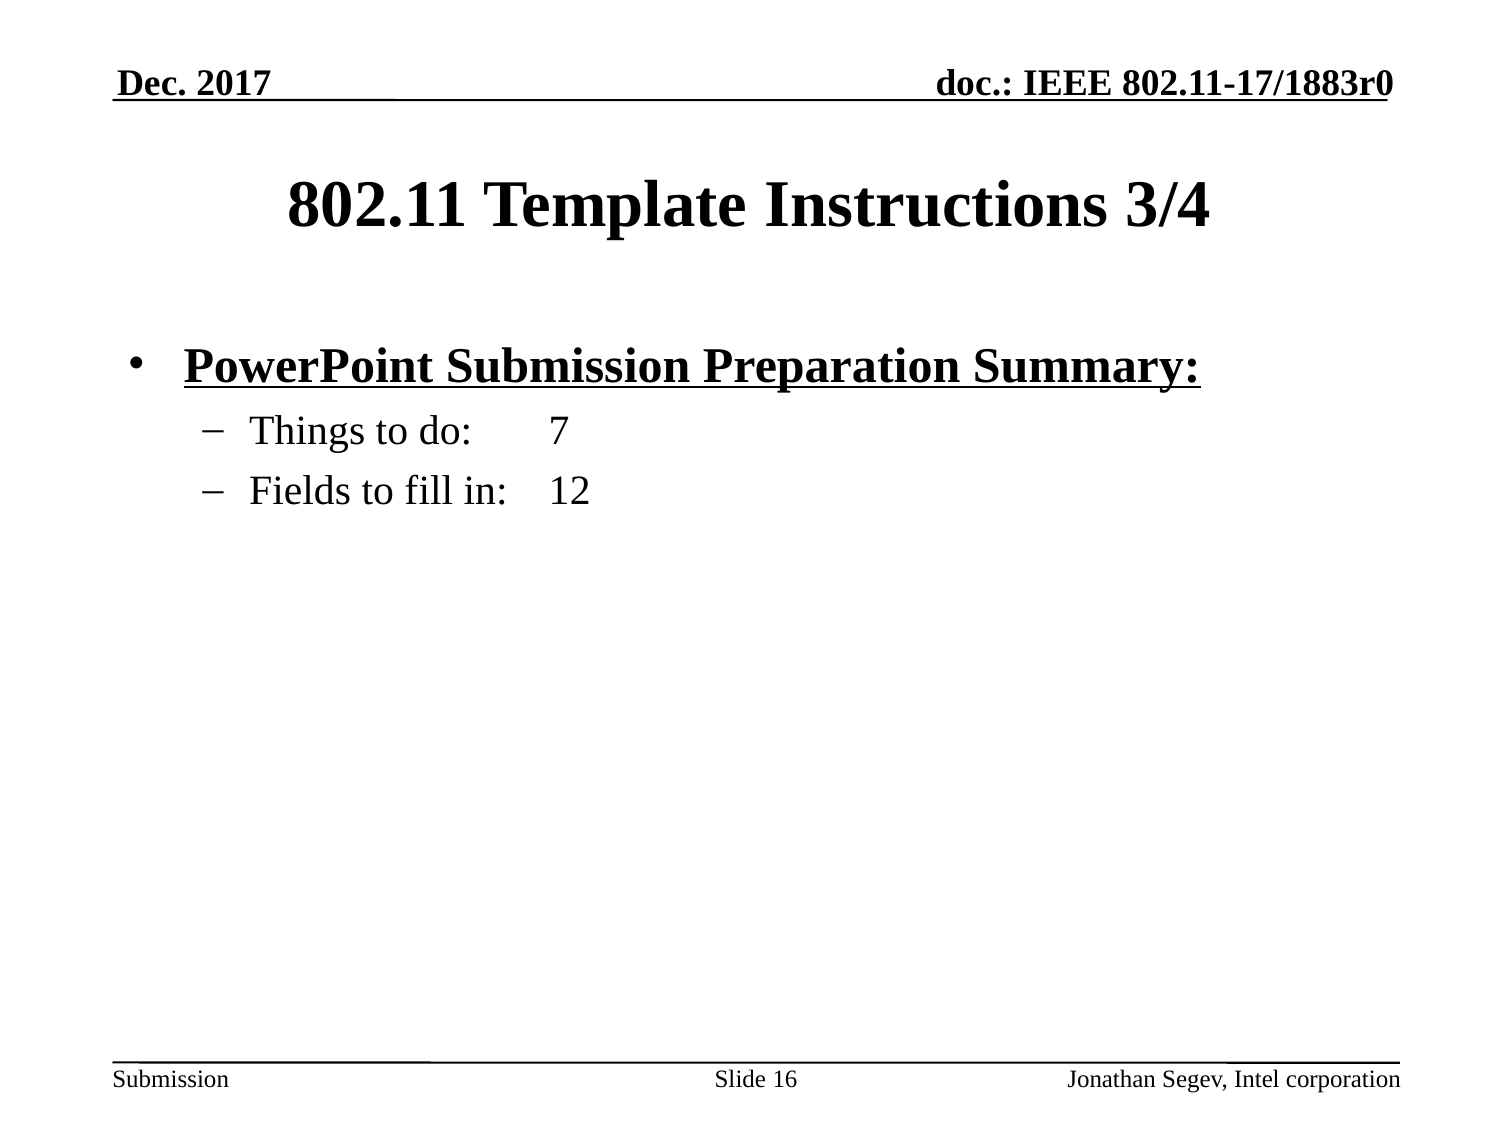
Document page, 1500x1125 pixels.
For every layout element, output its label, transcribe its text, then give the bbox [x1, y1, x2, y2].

footer Jonathan Segev, Intel corporation [1066, 1061, 1402, 1093]
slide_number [116, 58, 507, 104]
slide_number Slide 16 [712, 1061, 800, 1123]
title 802.11 Template Instructions 3/4 [112, 112, 1388, 288]
list PowerPoint Submission Preparation Summary: Things to do: 7 Fields to fill in: 12 [112, 324, 1388, 1001]
